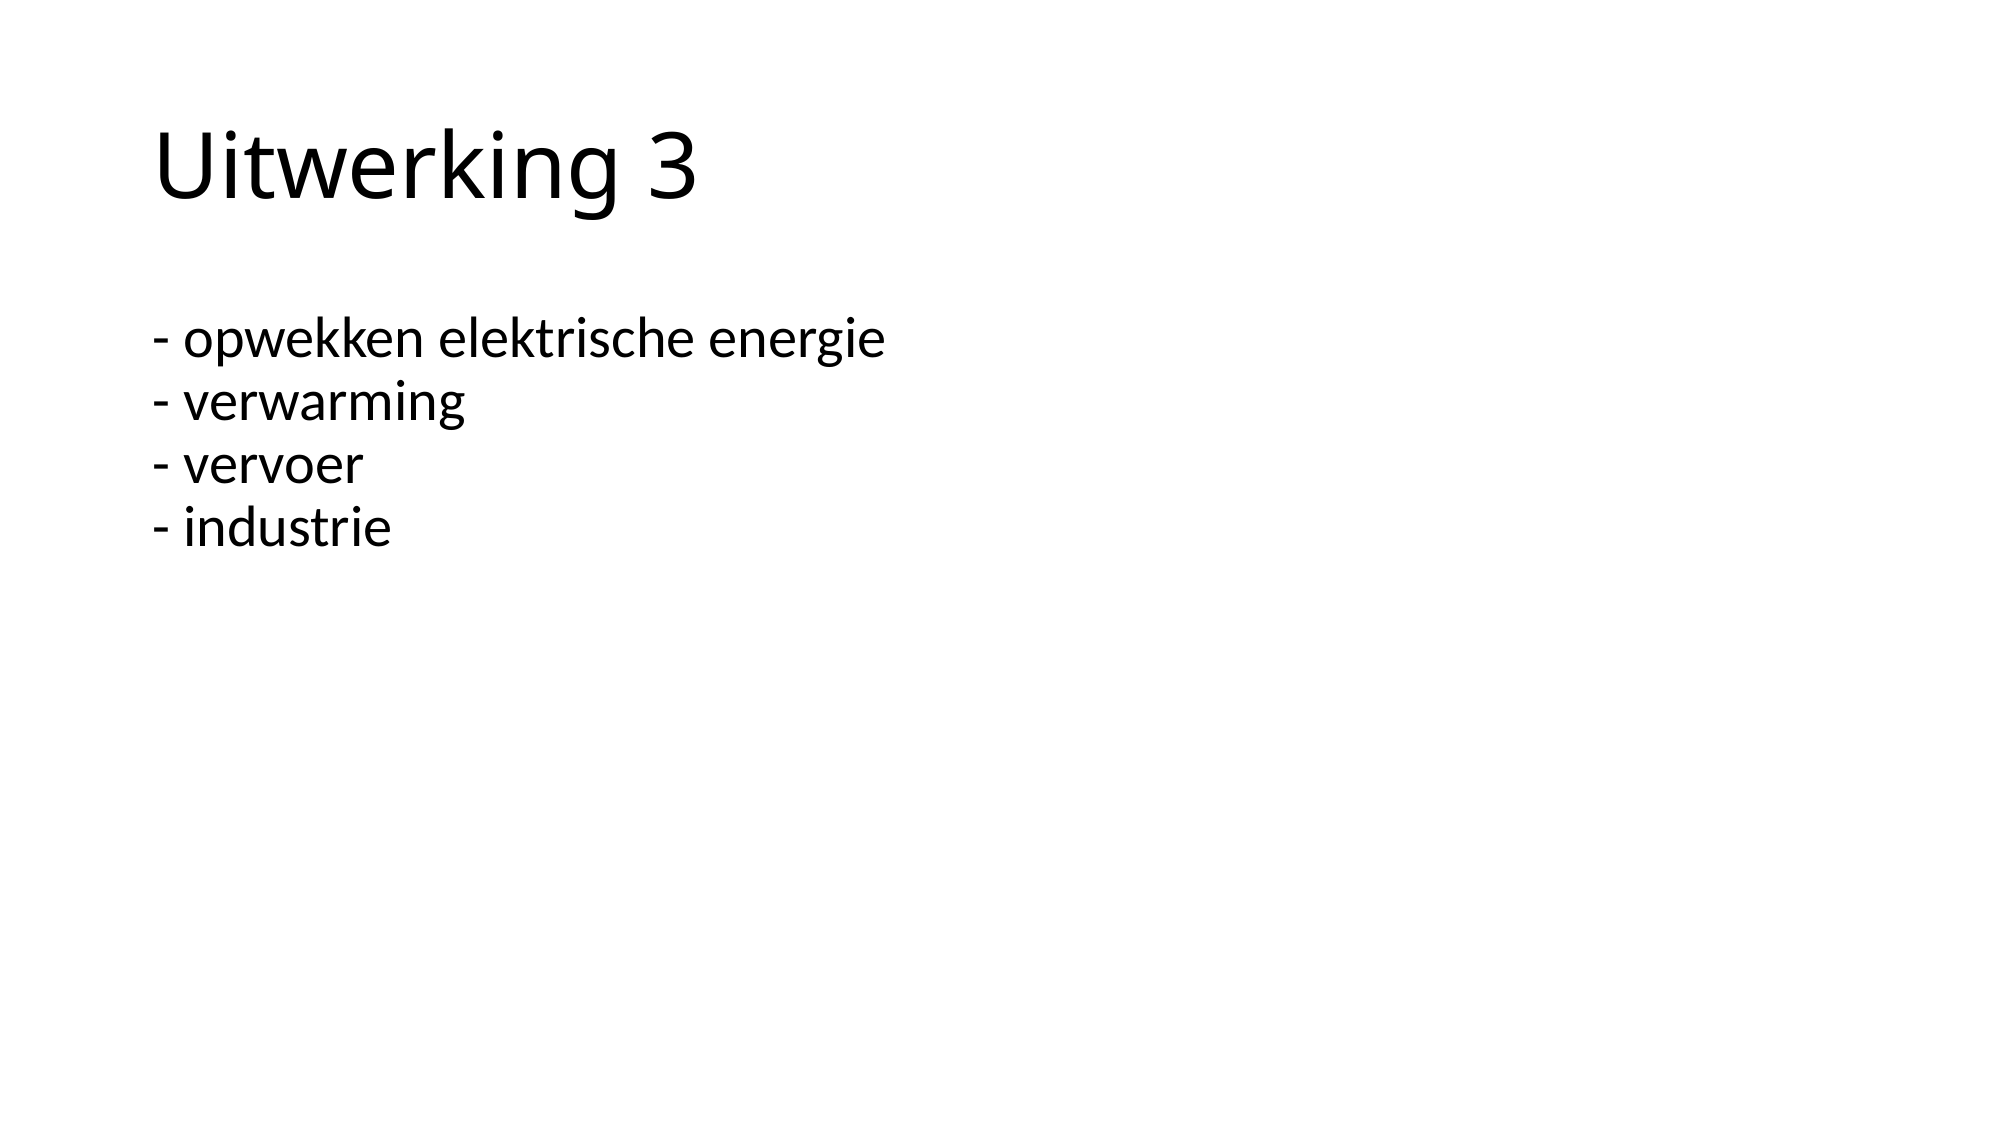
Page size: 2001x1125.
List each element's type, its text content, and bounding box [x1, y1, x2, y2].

title Uitwerking 3 [137, 59, 1863, 278]
list - opwekken elektrische energie - verwarming - vervoer - industrie [137, 299, 1863, 1014]
